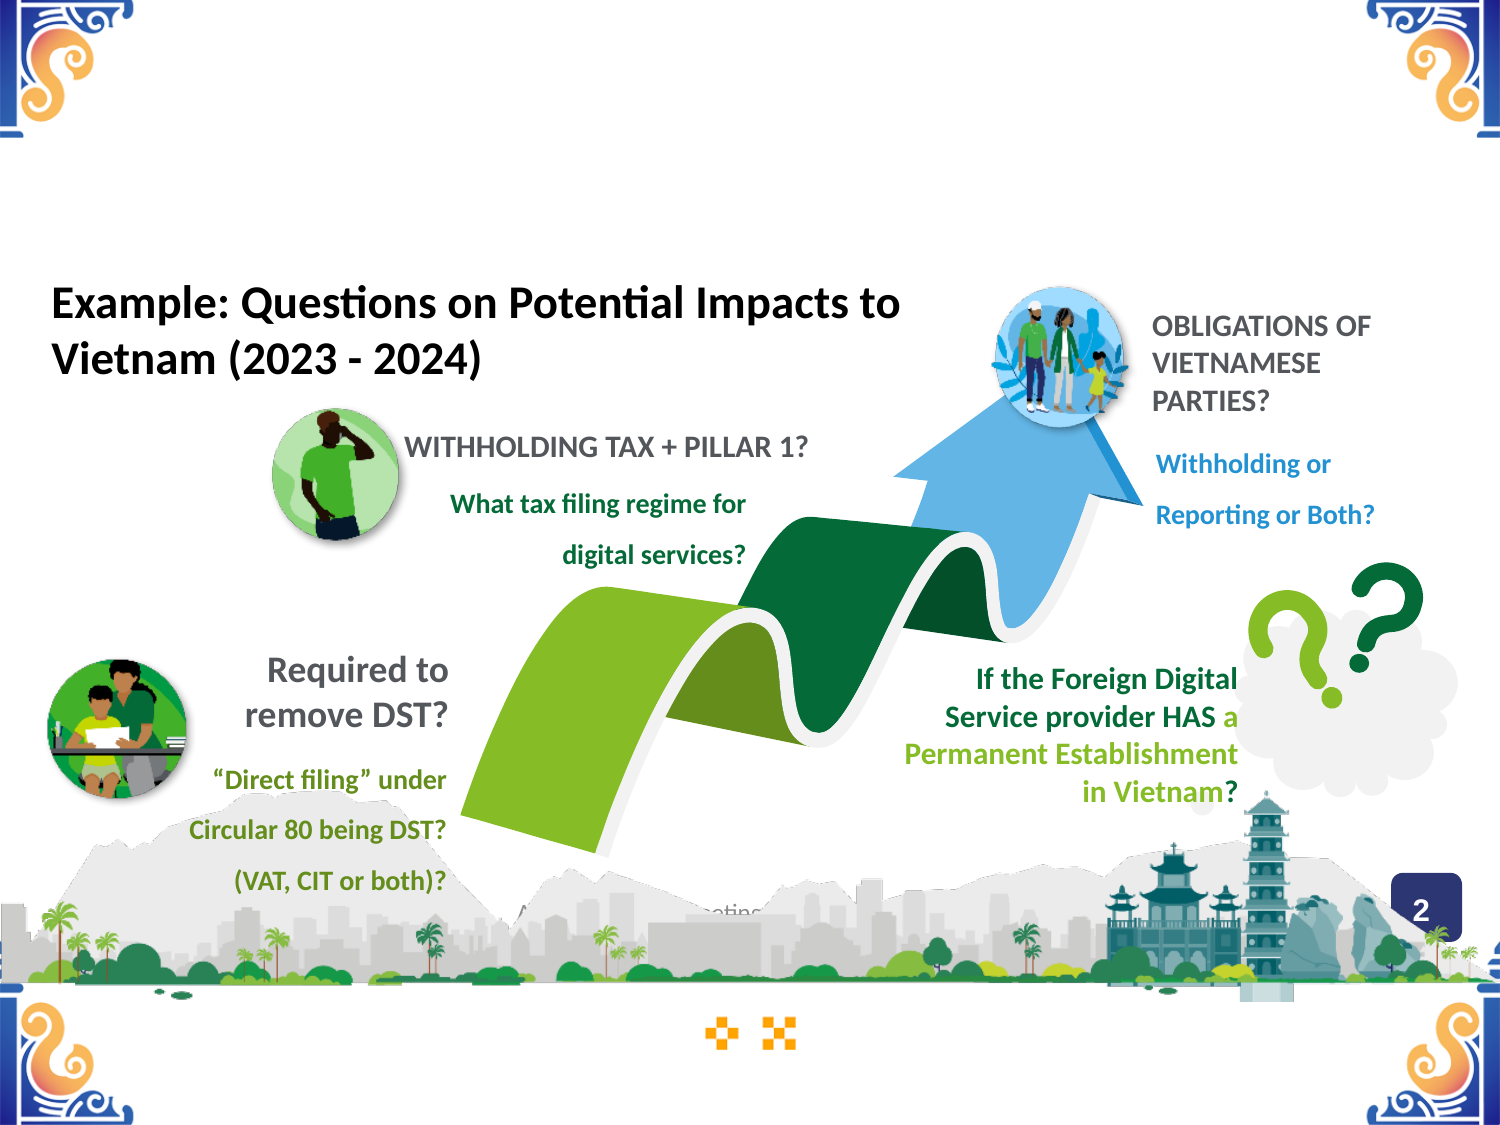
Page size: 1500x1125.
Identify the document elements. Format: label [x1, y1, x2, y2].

picture [0, 0, 1500, 1125]
text_box [1140, 299, 1454, 532]
text_box [1243, 585, 1344, 711]
text_box [1348, 557, 1428, 674]
text_box [131, 639, 461, 898]
text_box [380, 402, 840, 572]
